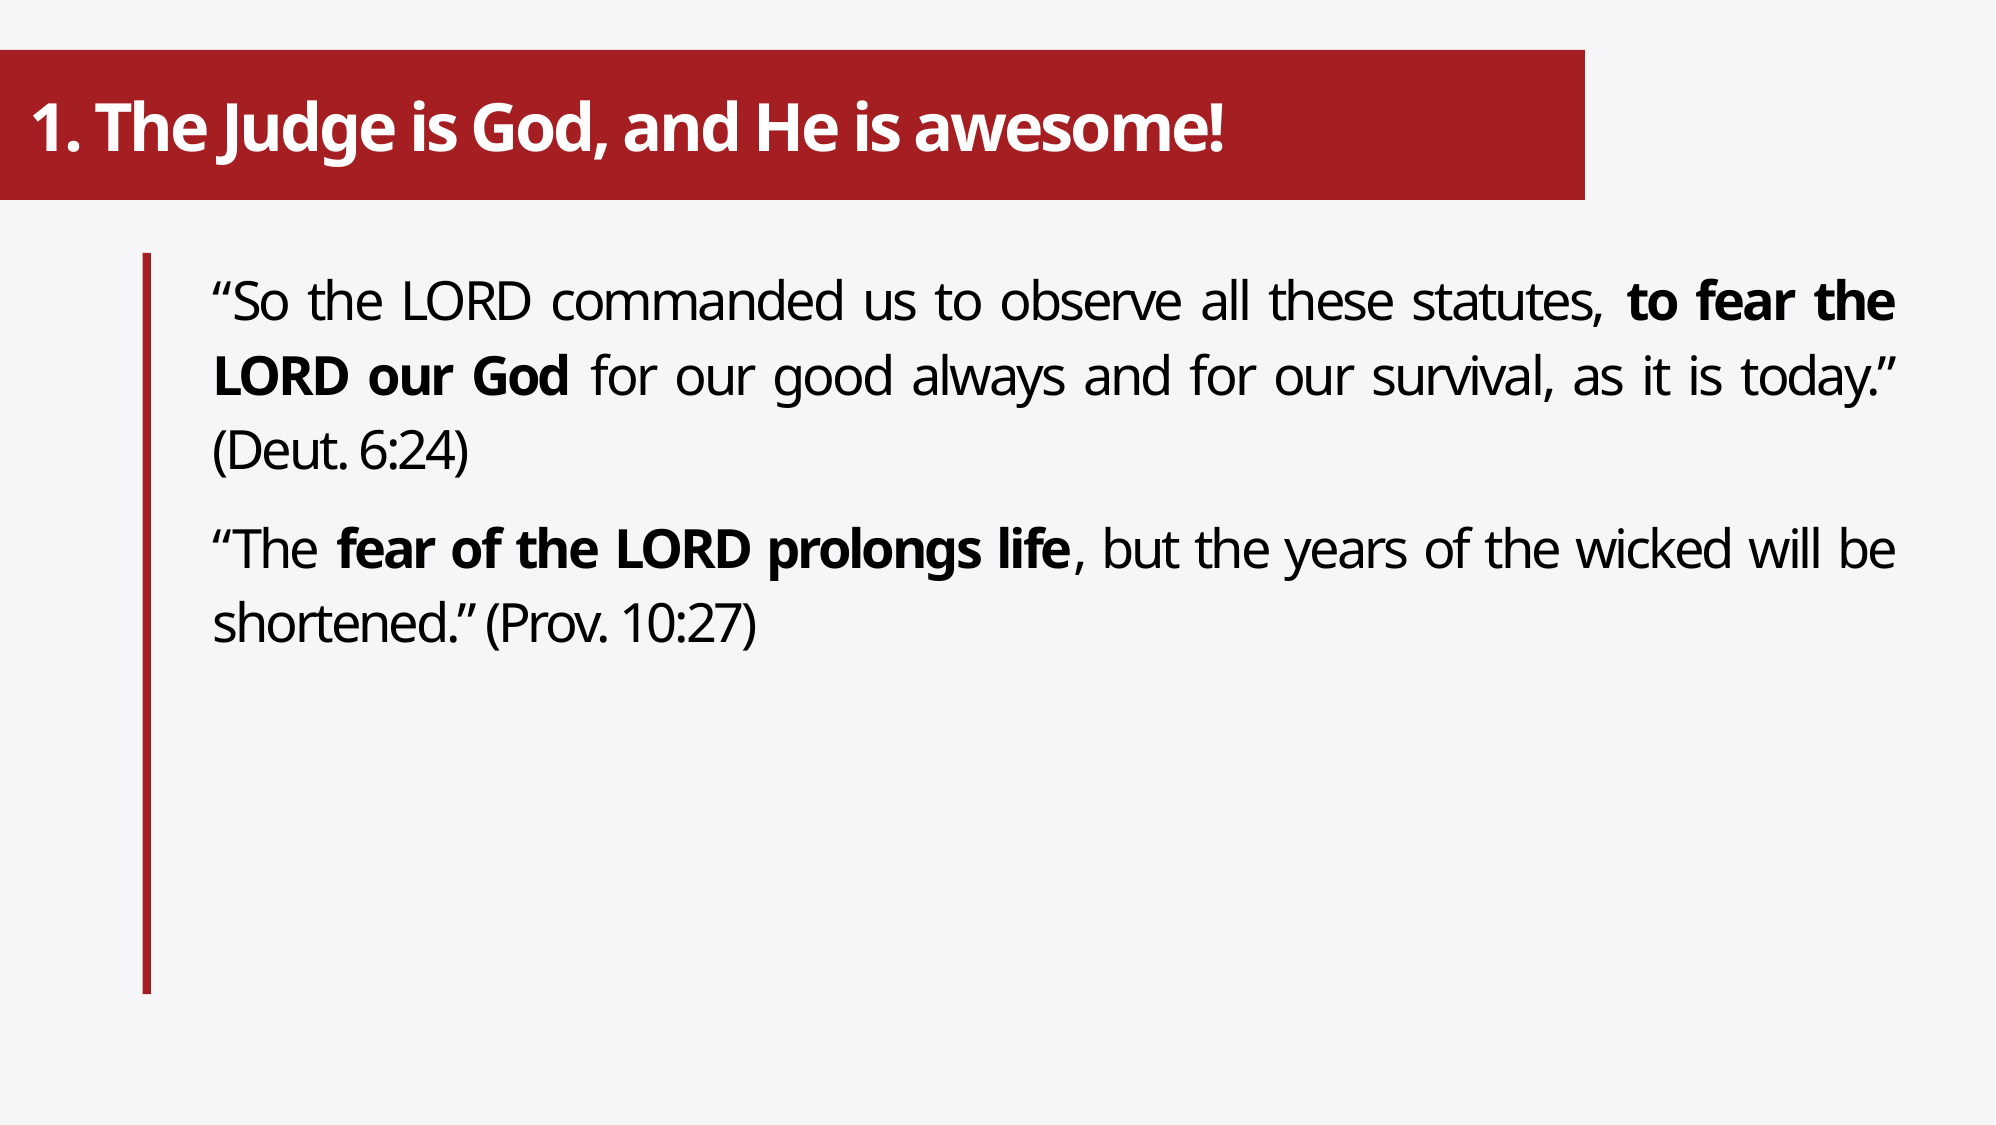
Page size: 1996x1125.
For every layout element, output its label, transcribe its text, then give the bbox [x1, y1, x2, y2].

subtitle “So the LORD commanded us to observe all these statutes, to fear the LORD our God for our good always and for our survival, as it is today.” (Deut. 6:24) “The fear of the LORD prolongs life, but the years of the wicked will be shortened.” (Prov. 10:27) [197, 249, 1910, 1000]
title 1. The Judge is God, and He is awesome! [14, 62, 1810, 188]
